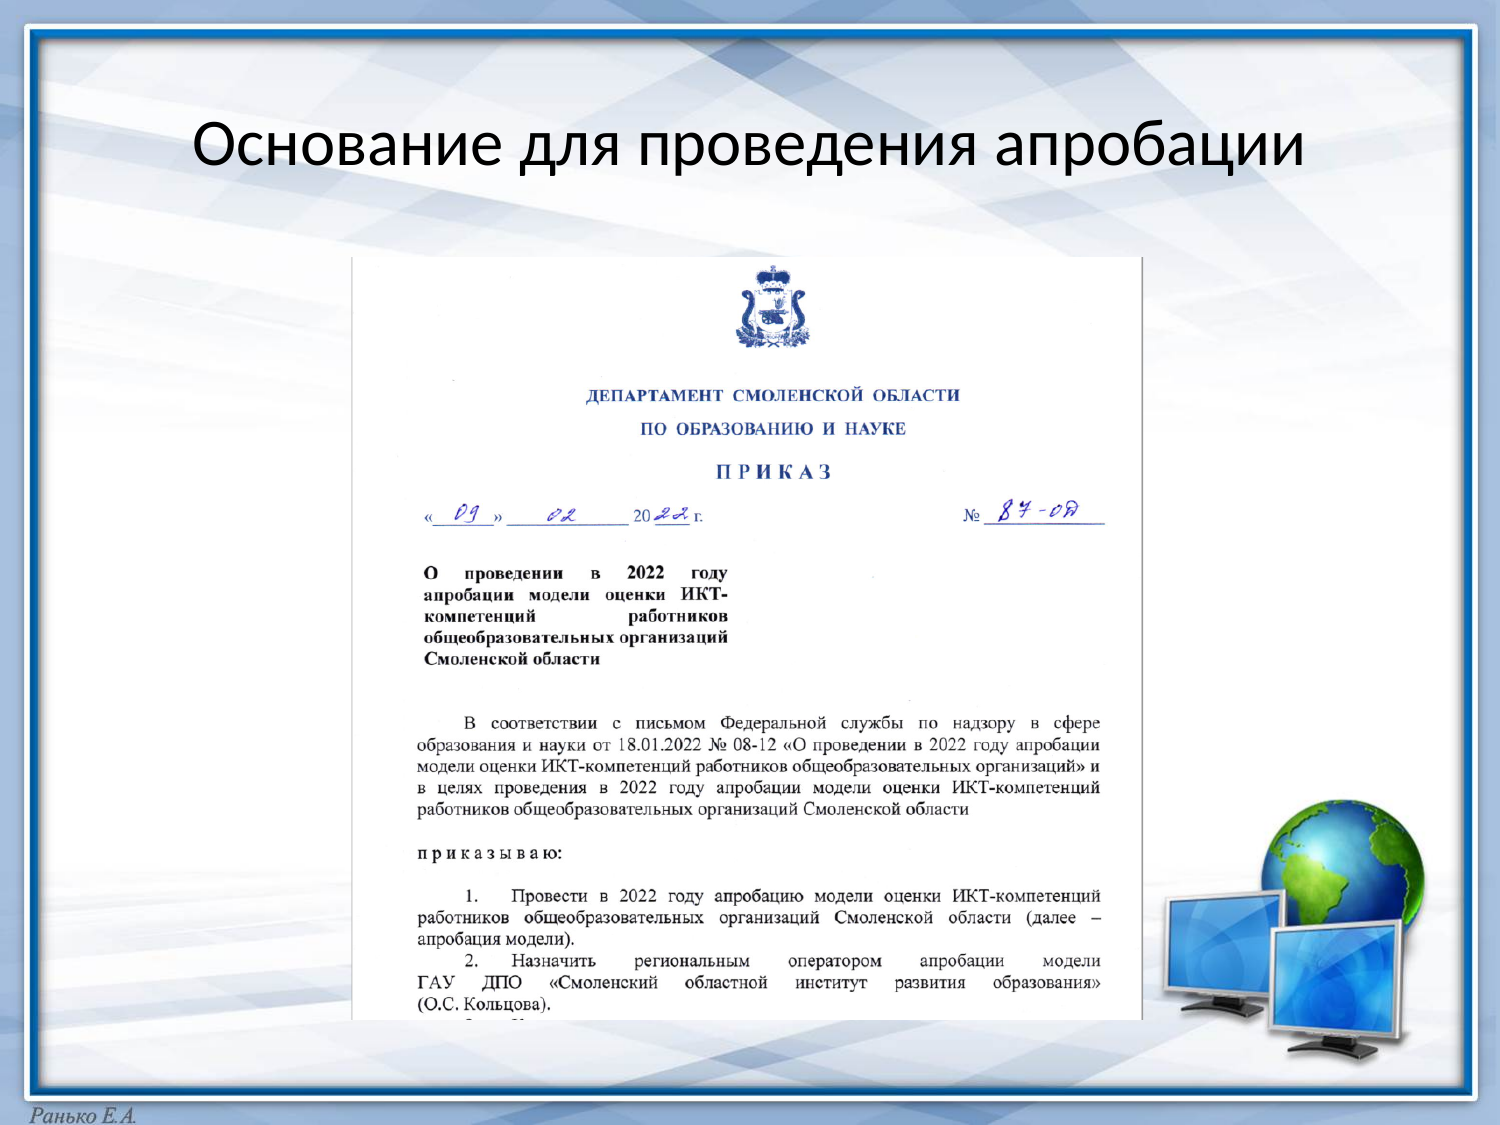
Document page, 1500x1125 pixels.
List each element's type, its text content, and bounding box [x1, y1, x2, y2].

picture [0, 0, 1500, 1125]
title Основание для проведения апробации [75, 45, 1425, 233]
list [351, 257, 1144, 1020]
